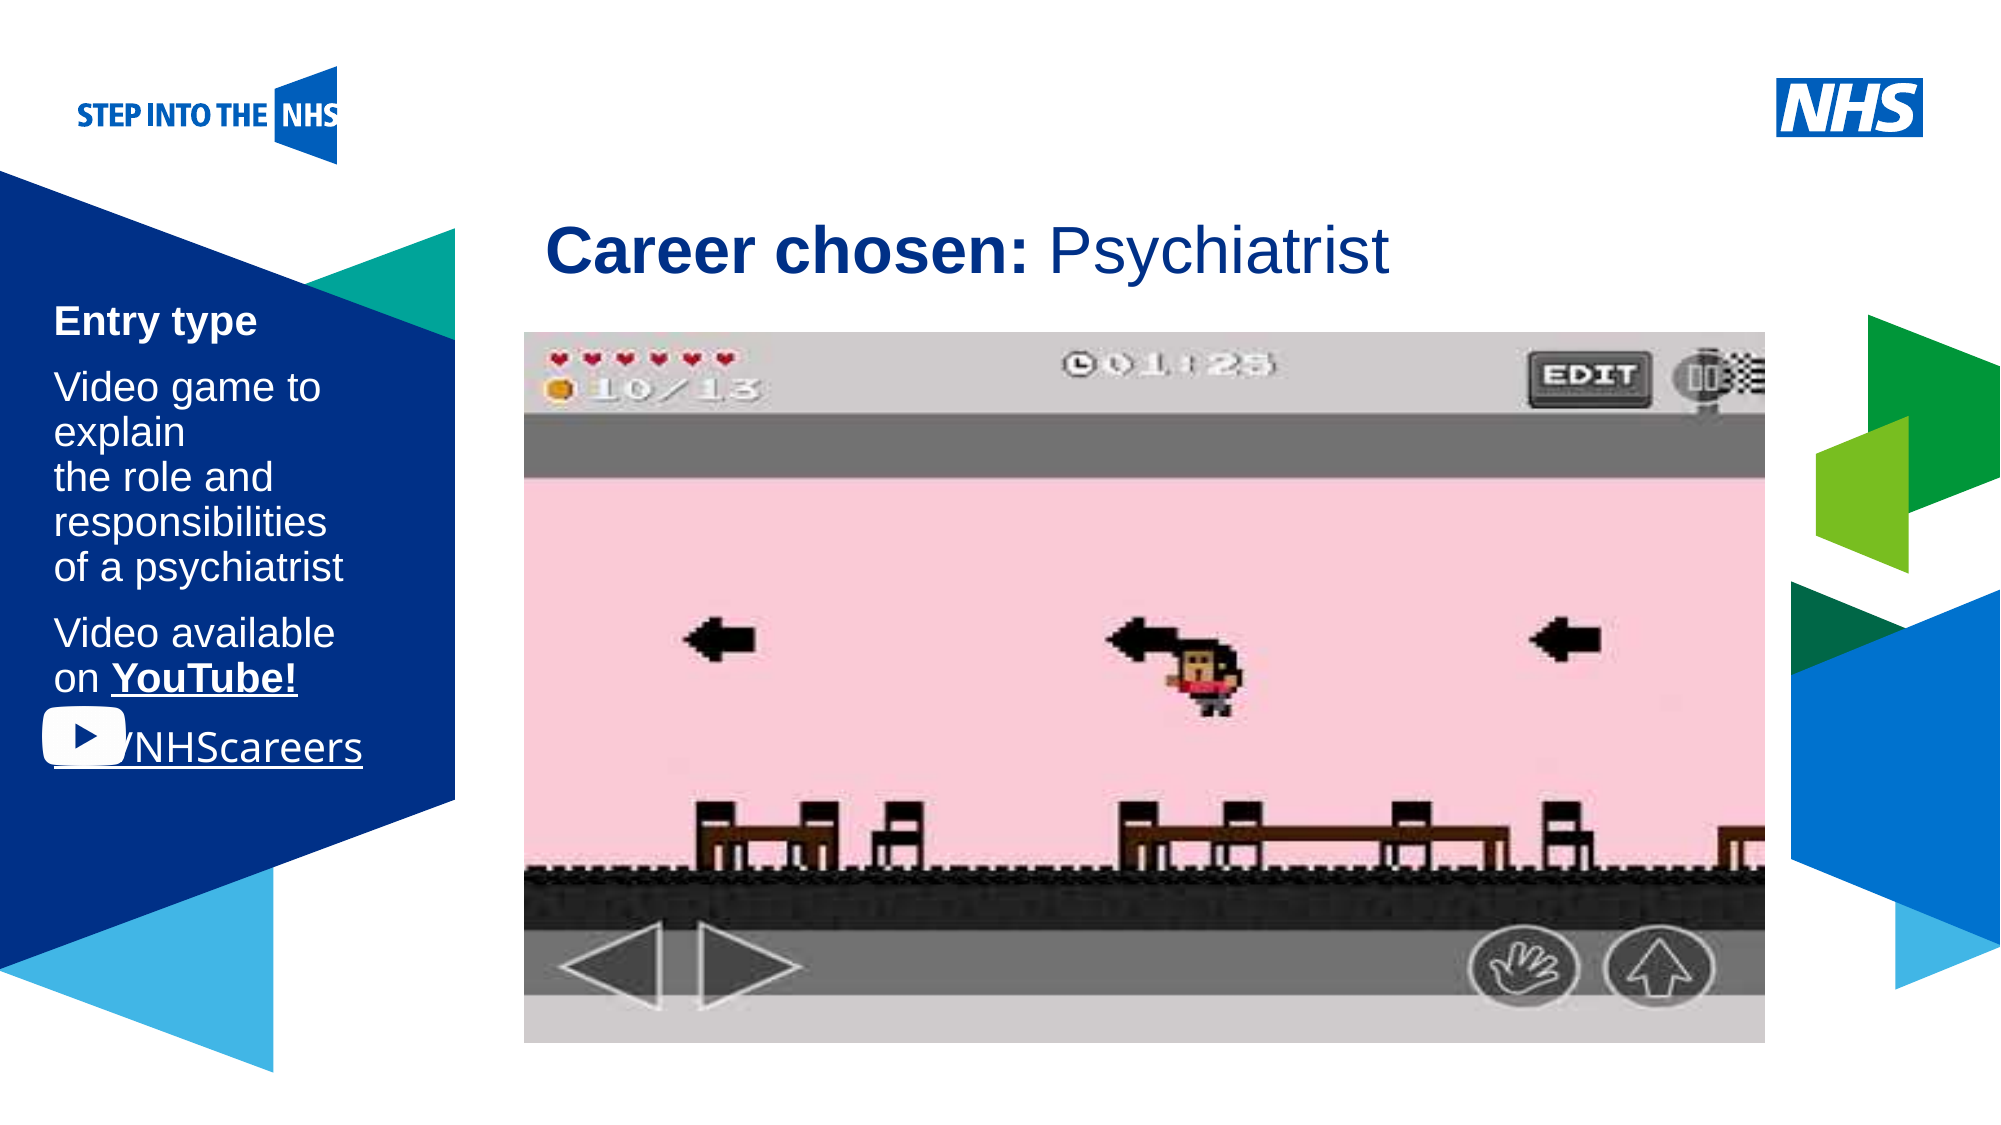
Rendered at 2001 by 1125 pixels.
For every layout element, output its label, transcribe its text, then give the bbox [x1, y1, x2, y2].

picture [42, 706, 126, 766]
text_box Entry type Video game to explain the role and responsibilities of a psychiatrist Video available on YouTube! /NHScareers [53, 373, 423, 839]
title Career chosen: Psychiatrist [545, 216, 1767, 306]
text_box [523, 331, 1766, 1043]
